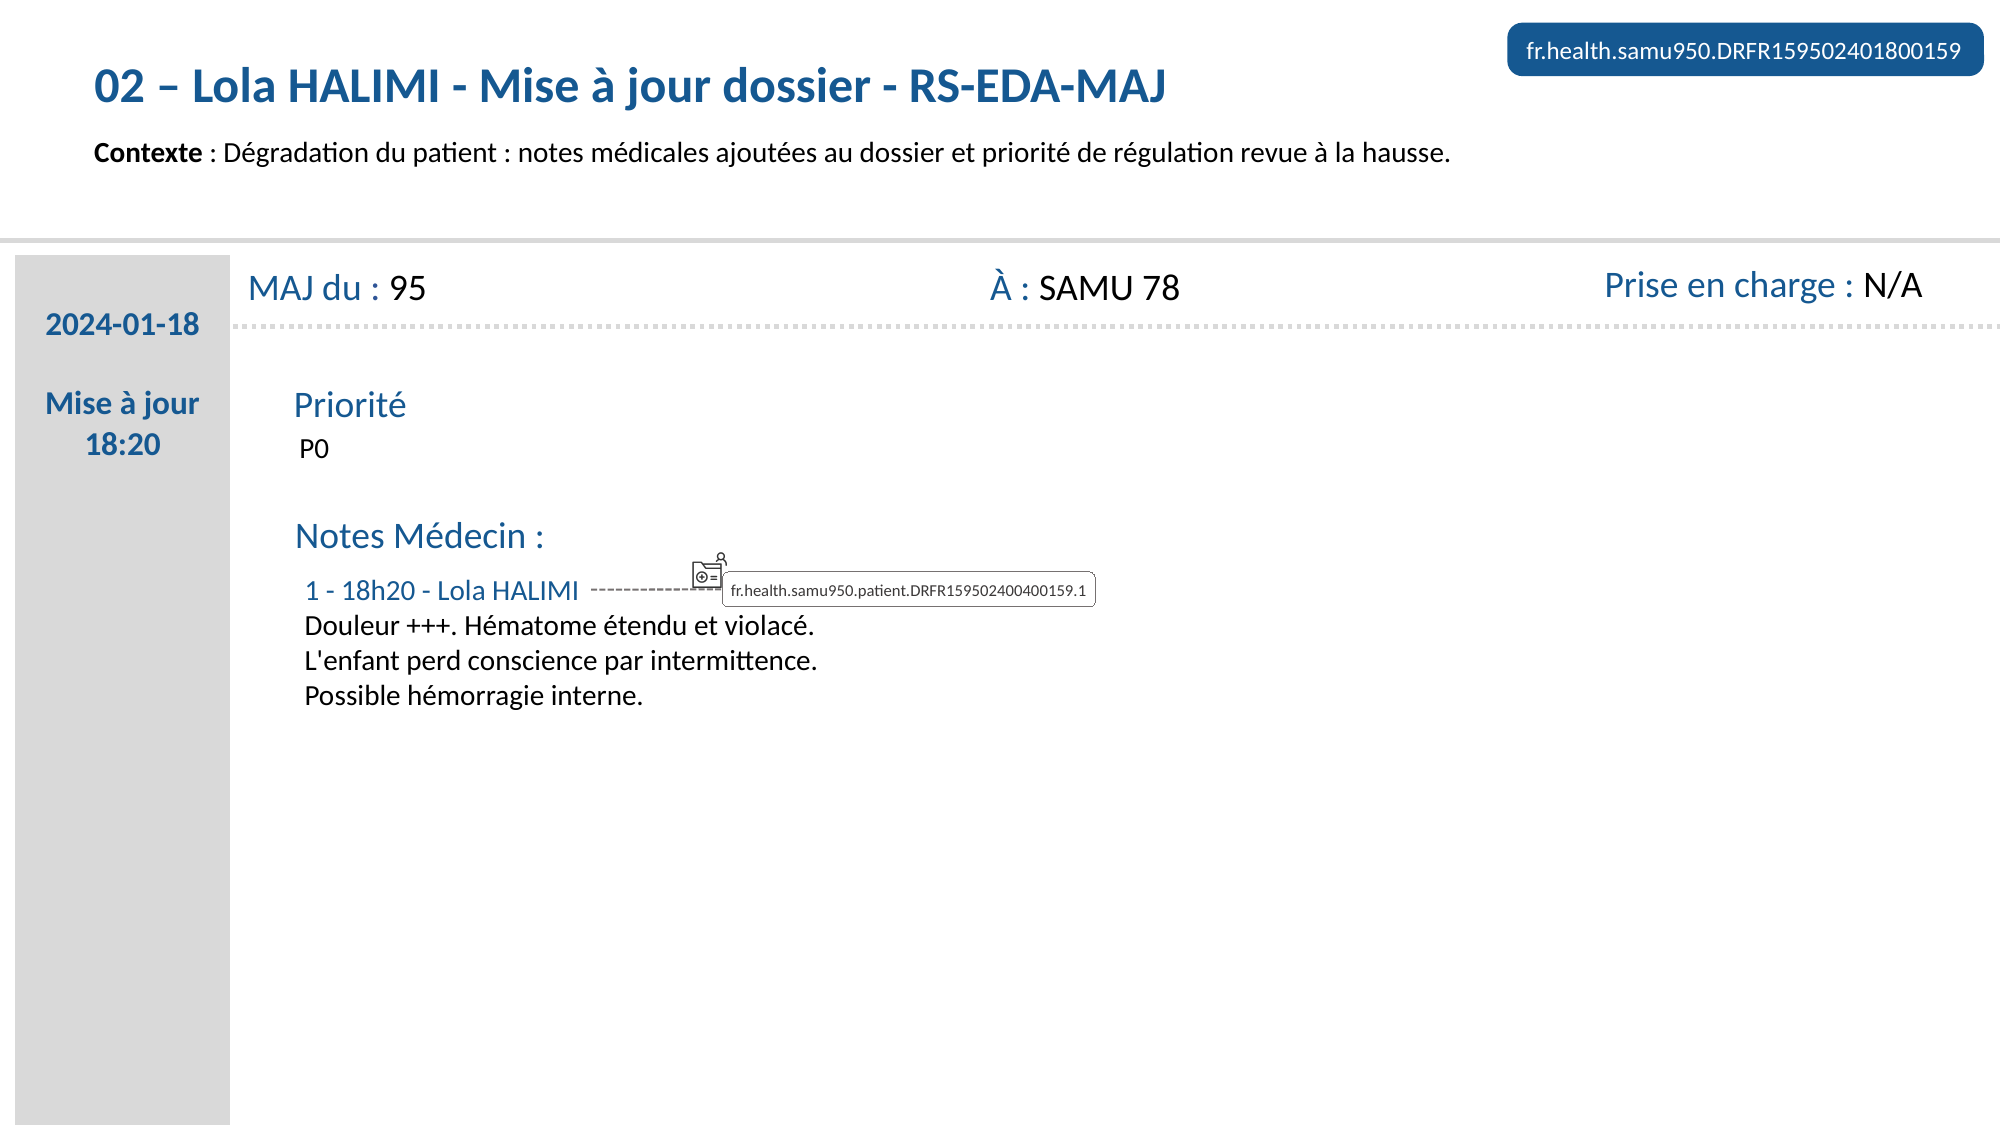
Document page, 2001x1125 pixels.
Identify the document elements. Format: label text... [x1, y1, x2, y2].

text_box Notes Médecin : [280, 504, 576, 564]
text_box Prise en charge : N/A [1574, 252, 1938, 313]
text_box À : SAMU 78 [834, 256, 1337, 316]
text_box 1 - 18h20 - Lola HALIMI Douleur +++. Hématome étendu et violacé. L'enfant perd conscience par intermittence. Possible hémorragie interne. [289, 563, 886, 719]
text_box Priorité [279, 372, 466, 433]
text_box 2024-01-18 Mise à jour 18:20 [15, 255, 230, 1125]
text_box MAJ du : 95 [233, 256, 735, 316]
text_box Contexte : Dégradation du patient : notes médicales ajoutées au dossier et priorité de régulation revue à la hausse. [79, 126, 1481, 176]
picture [680, 537, 744, 600]
text_box 02 – Lola HALIMI - Mise à jour dossier - RS-EDA-MAJ [79, 45, 1508, 121]
text_box P0 [284, 421, 513, 472]
text_box fr.health.samu950.patient.DRFR159502400400159.1 [722, 571, 1096, 607]
text_box fr.health.samu950.DRFR159502401800159 [1507, 22, 1985, 77]
